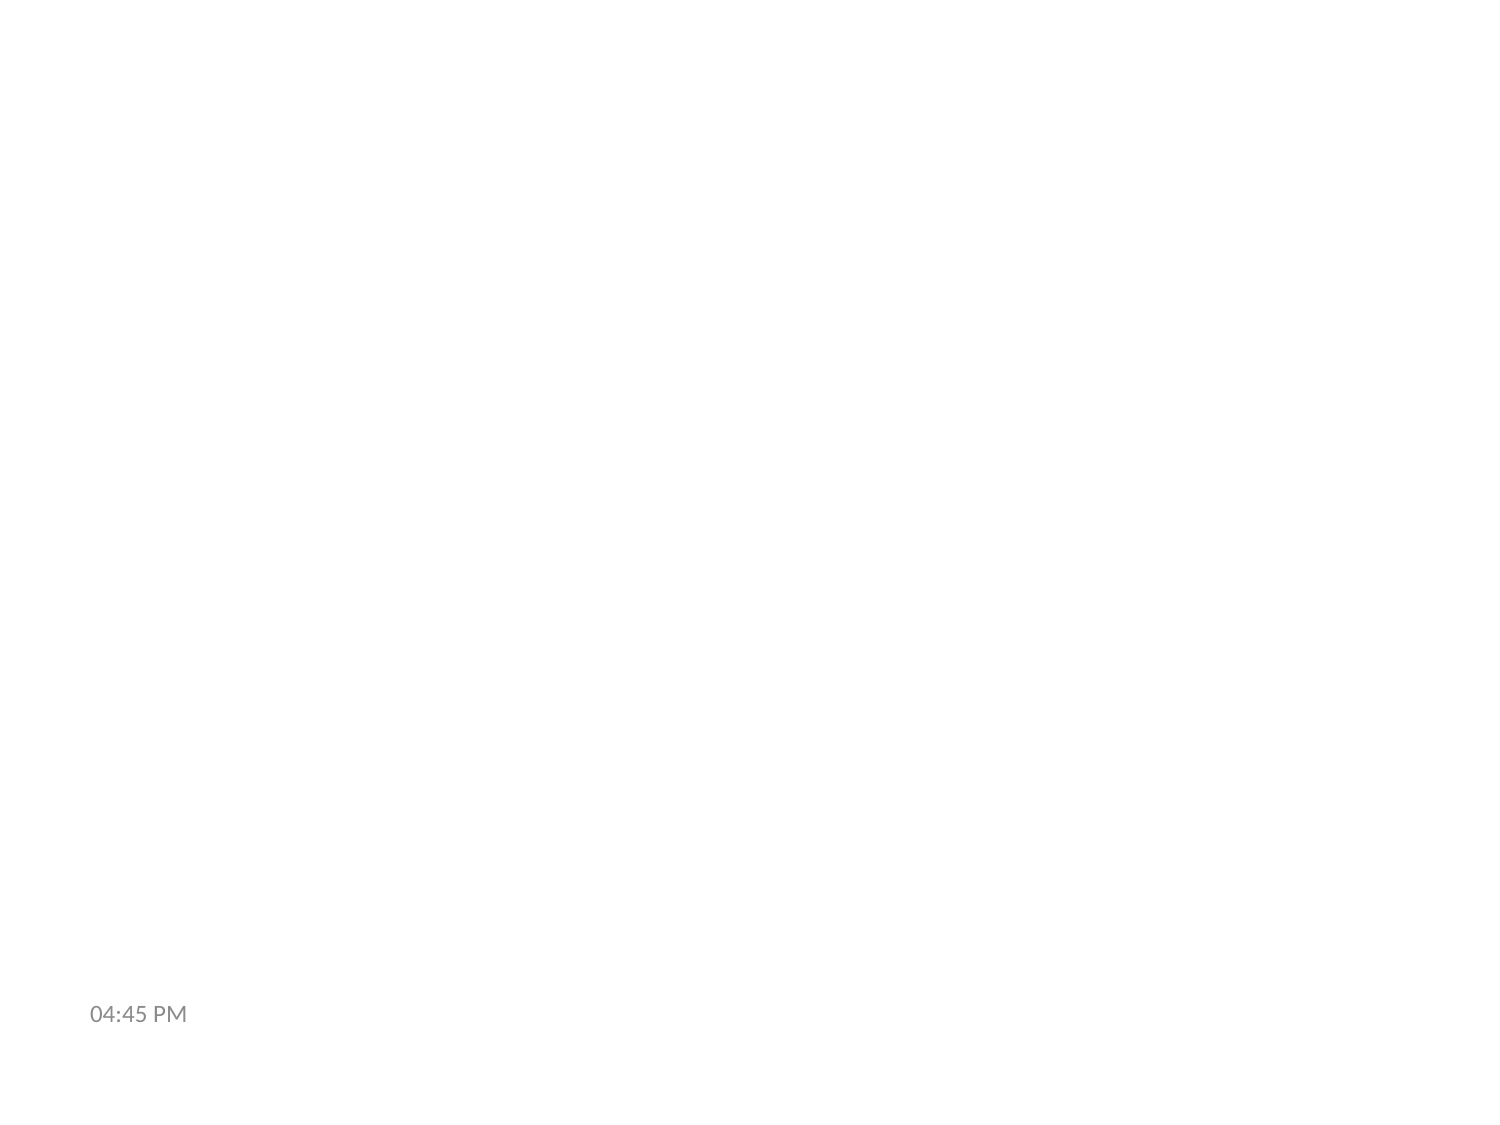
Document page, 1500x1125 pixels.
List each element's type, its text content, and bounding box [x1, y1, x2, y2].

text_box 3:35 PM [75, 982, 425, 1043]
